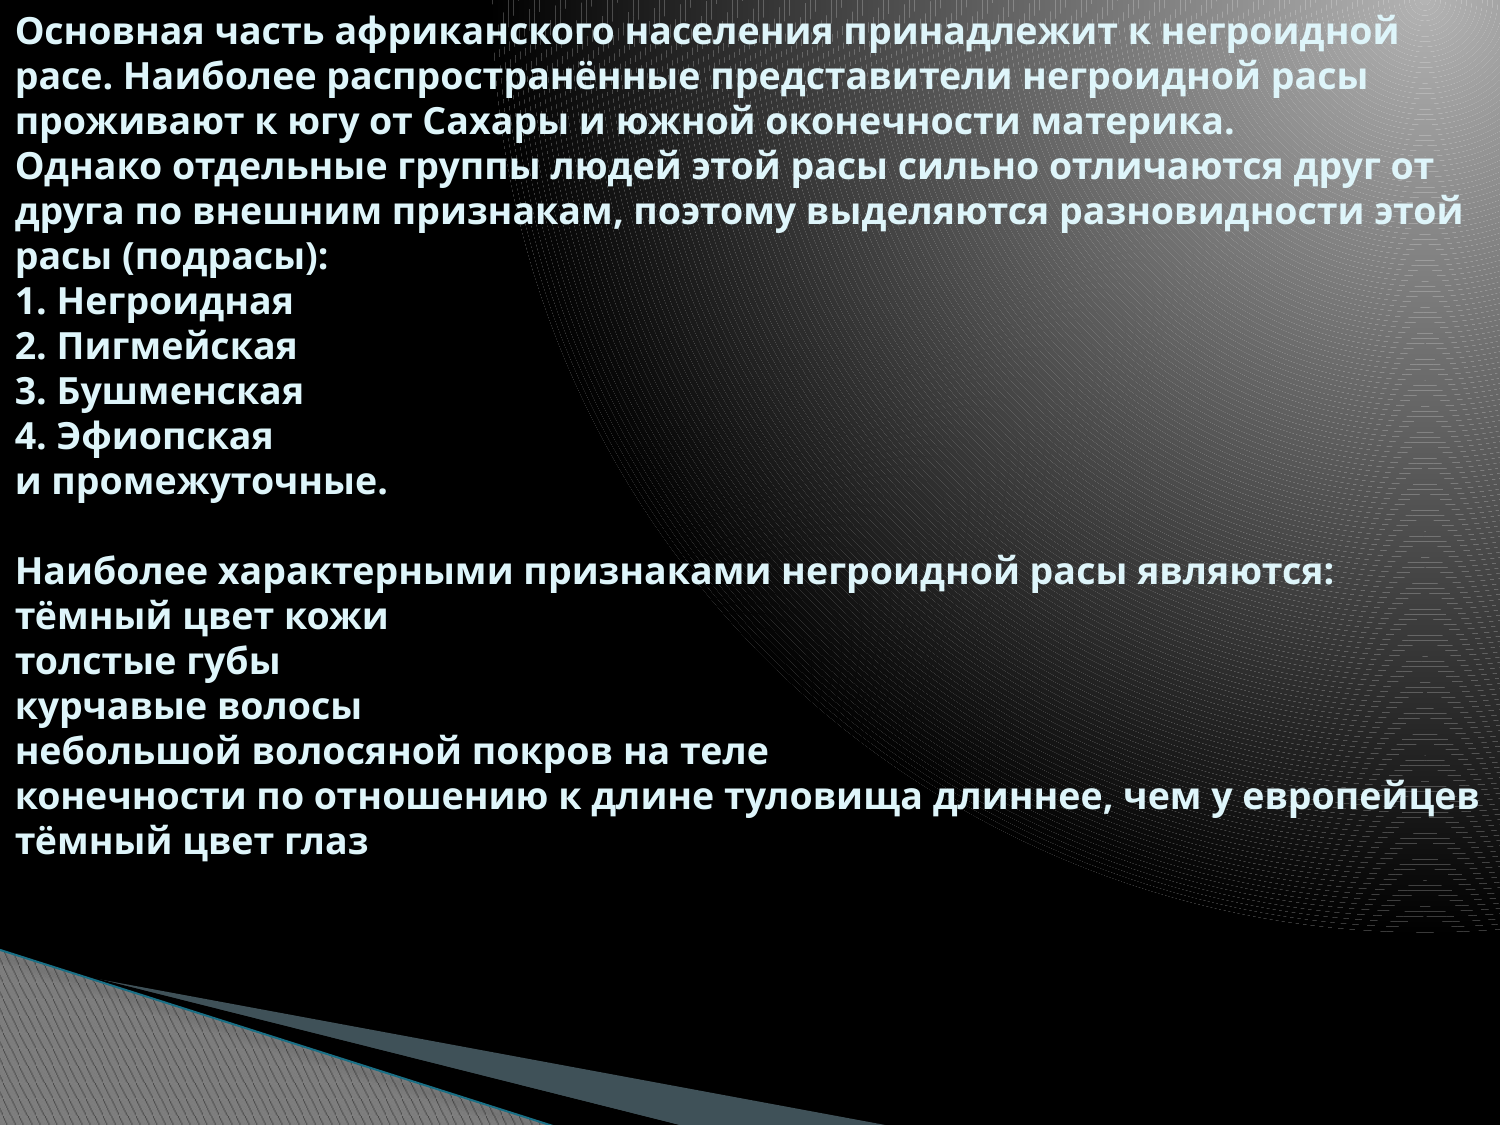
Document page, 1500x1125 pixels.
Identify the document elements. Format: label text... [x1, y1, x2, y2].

title Основная часть африканского населения принадлежит к негроидной расе. Наиболее распространённые представители негроидной расы проживают к югу от Сахары и южной оконечности материка. Однако отдельные группы людей этой расы сильно отличаются друг от друга по внешним признакам, поэтому выделяются разновидности этой расы (подрасы): 1. Негроидная 2. Пигмейская 3. Бушменская 4. Эфиопская и промежуточные. Наиболее характерными признаками негроидной расы являются: тёмный цвет кожи толстые губы курчавые волосы небольшой волосяной покров на теле конечности по отношению к длине туловища длиннее, чем у европейцев тёмный цвет глаз [0, 0, 1500, 1125]
